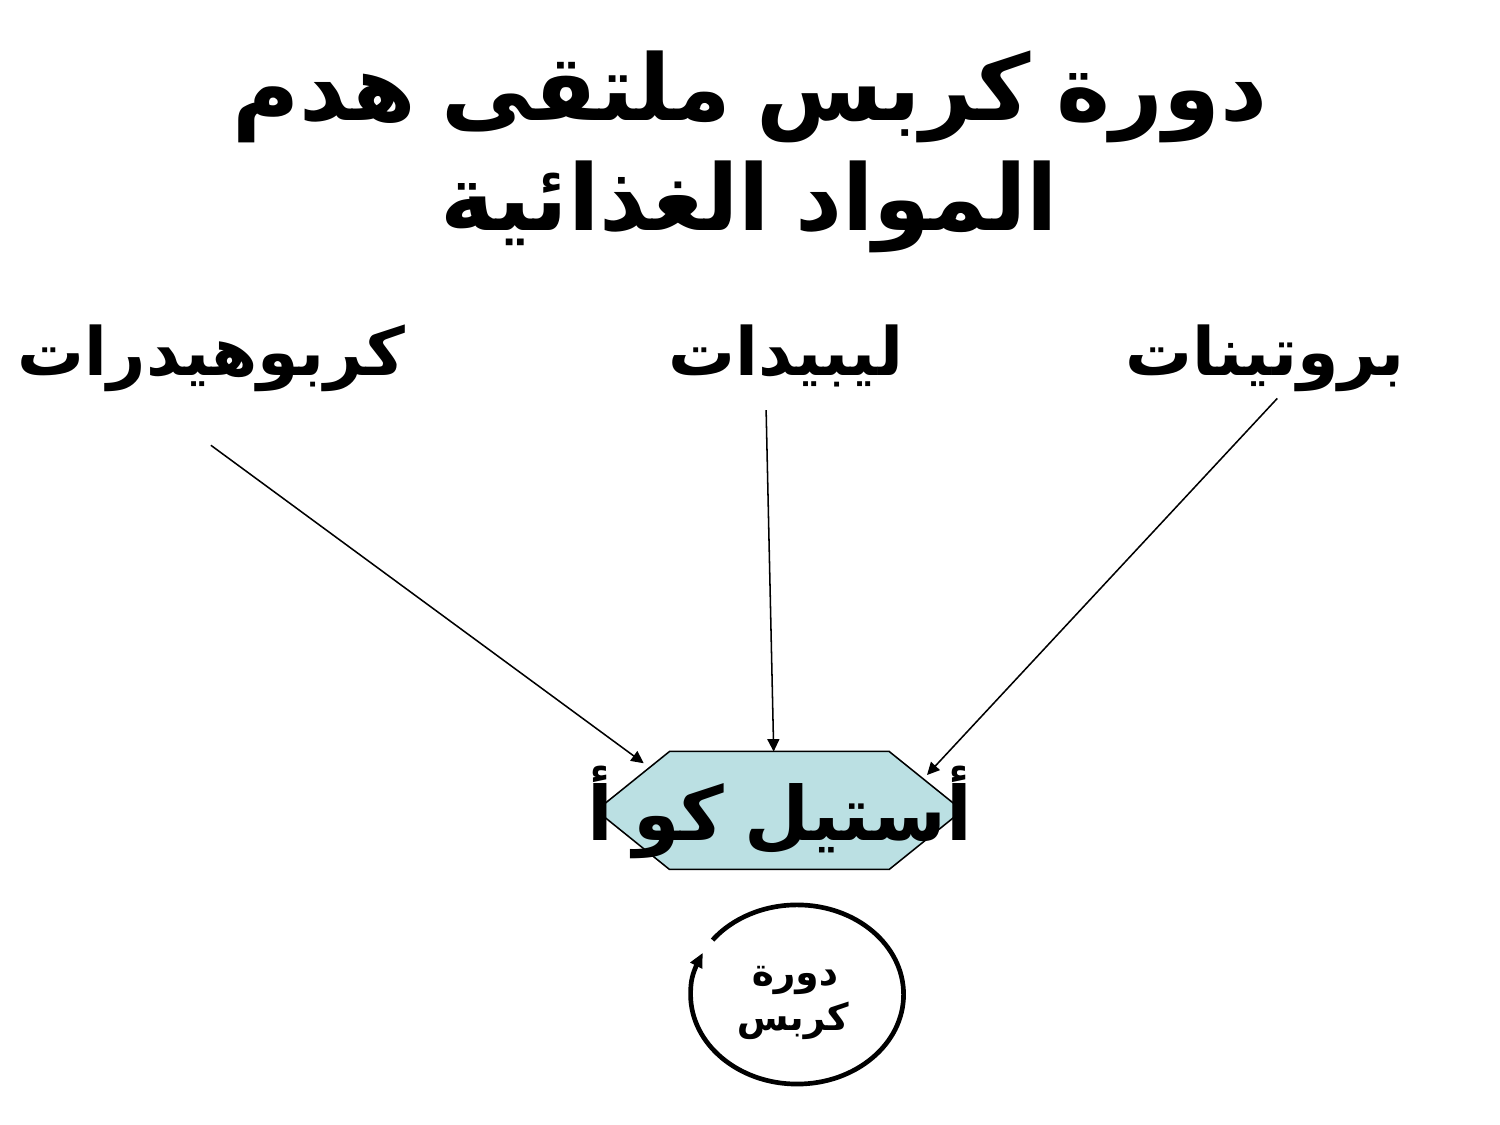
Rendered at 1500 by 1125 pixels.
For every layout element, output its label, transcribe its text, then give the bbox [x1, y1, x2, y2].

text_box كربوهيدرات [2, 301, 420, 397]
text_box [690, 904, 904, 1085]
text_box [766, 410, 780, 751]
text_box دورة كربس [721, 940, 864, 1046]
title دورة كربس ملتقى هدم المواد الغذائية [74, 44, 1426, 233]
text_box ليبيدات [653, 301, 919, 397]
text_box بروتينات [1111, 301, 1420, 397]
text_box [927, 398, 1278, 775]
text_box [210, 445, 644, 764]
text_box أستيل كو أ [596, 751, 963, 870]
